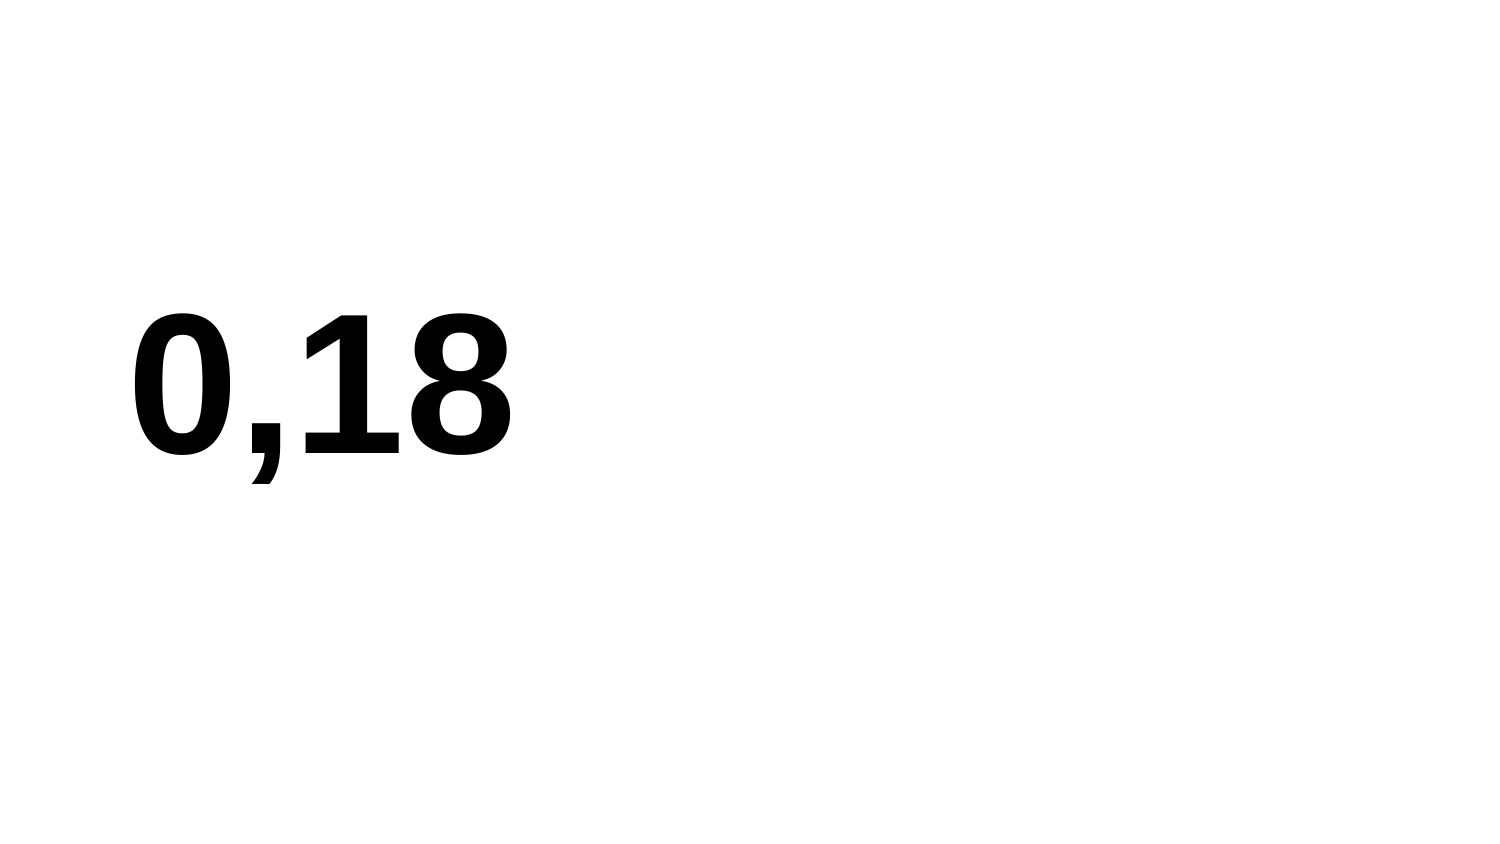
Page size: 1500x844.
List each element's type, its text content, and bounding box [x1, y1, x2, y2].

text_box 0,18 [112, 235, 1388, 509]
